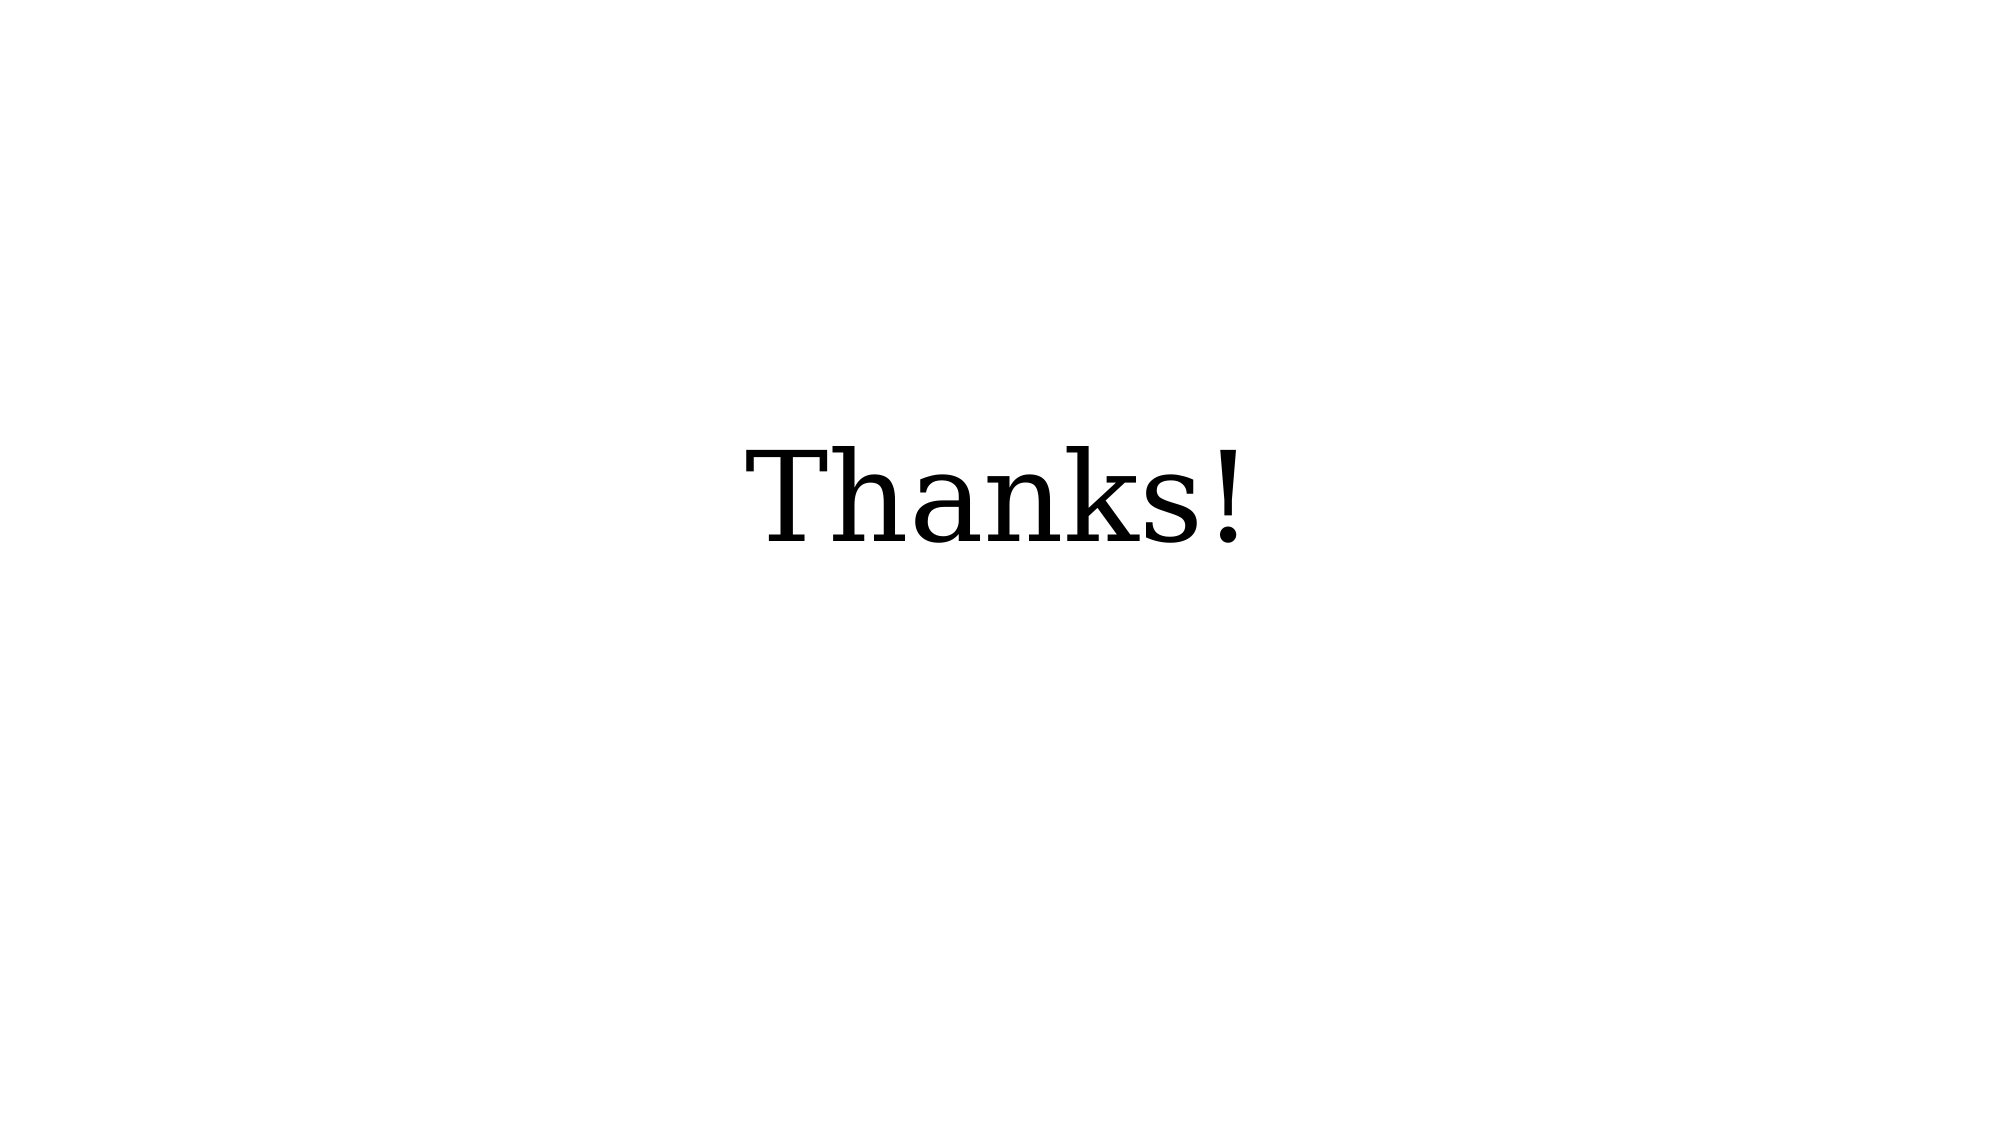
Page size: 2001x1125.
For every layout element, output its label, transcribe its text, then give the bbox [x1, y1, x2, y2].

title Thanks! [249, 184, 1750, 576]
